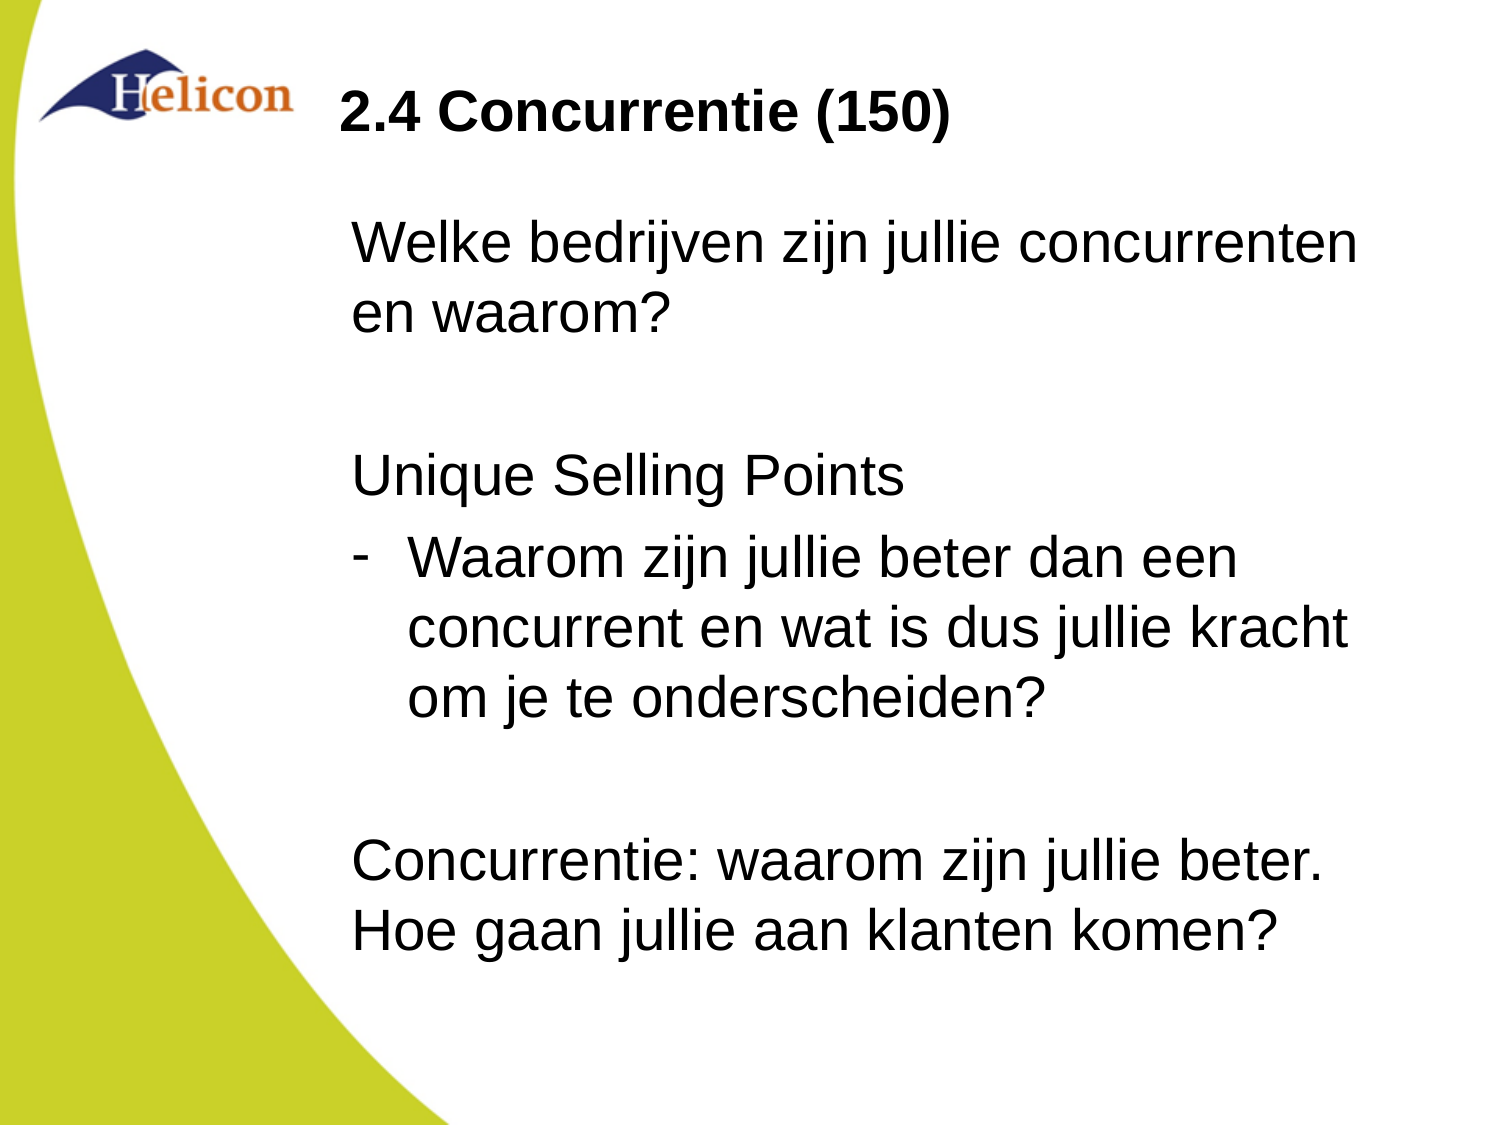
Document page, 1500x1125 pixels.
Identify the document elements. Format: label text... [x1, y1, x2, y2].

title 2.4 Concurrentie (150) [324, 54, 1415, 161]
picture [0, 0, 1500, 1125]
list Welke bedrijven zijn jullie concurrenten en waarom? Unique Selling Points Waarom zijn jullie beter dan een concurrent en wat is dus jullie kracht om je te onderscheiden? Concurrentie: waarom zijn jullie beter. Hoe gaan jullie aan klanten komen? [336, 196, 1425, 1005]
